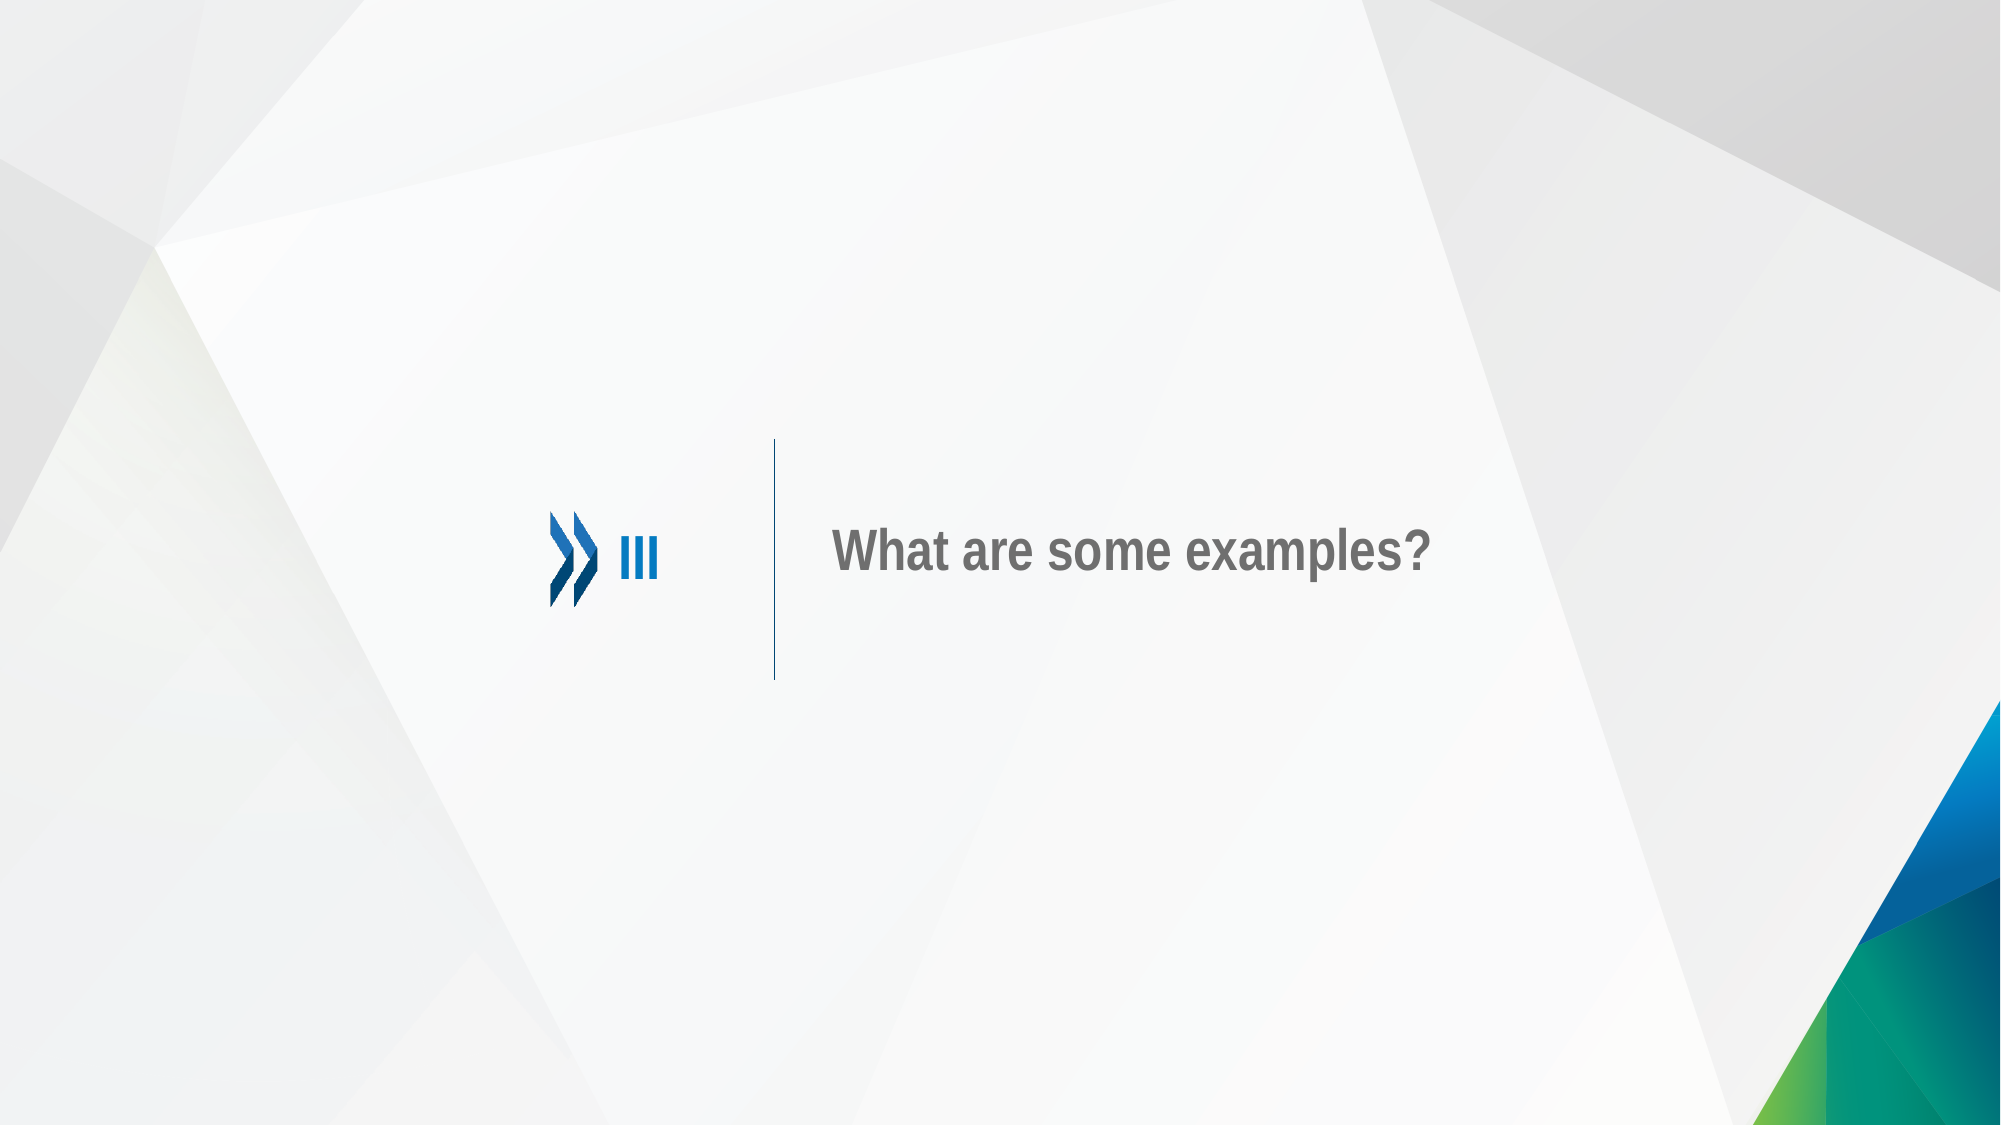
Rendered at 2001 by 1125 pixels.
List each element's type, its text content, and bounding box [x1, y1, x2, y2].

list What are some examples? [817, 444, 1473, 650]
list III [603, 517, 744, 601]
picture [0, 0, 2001, 1125]
